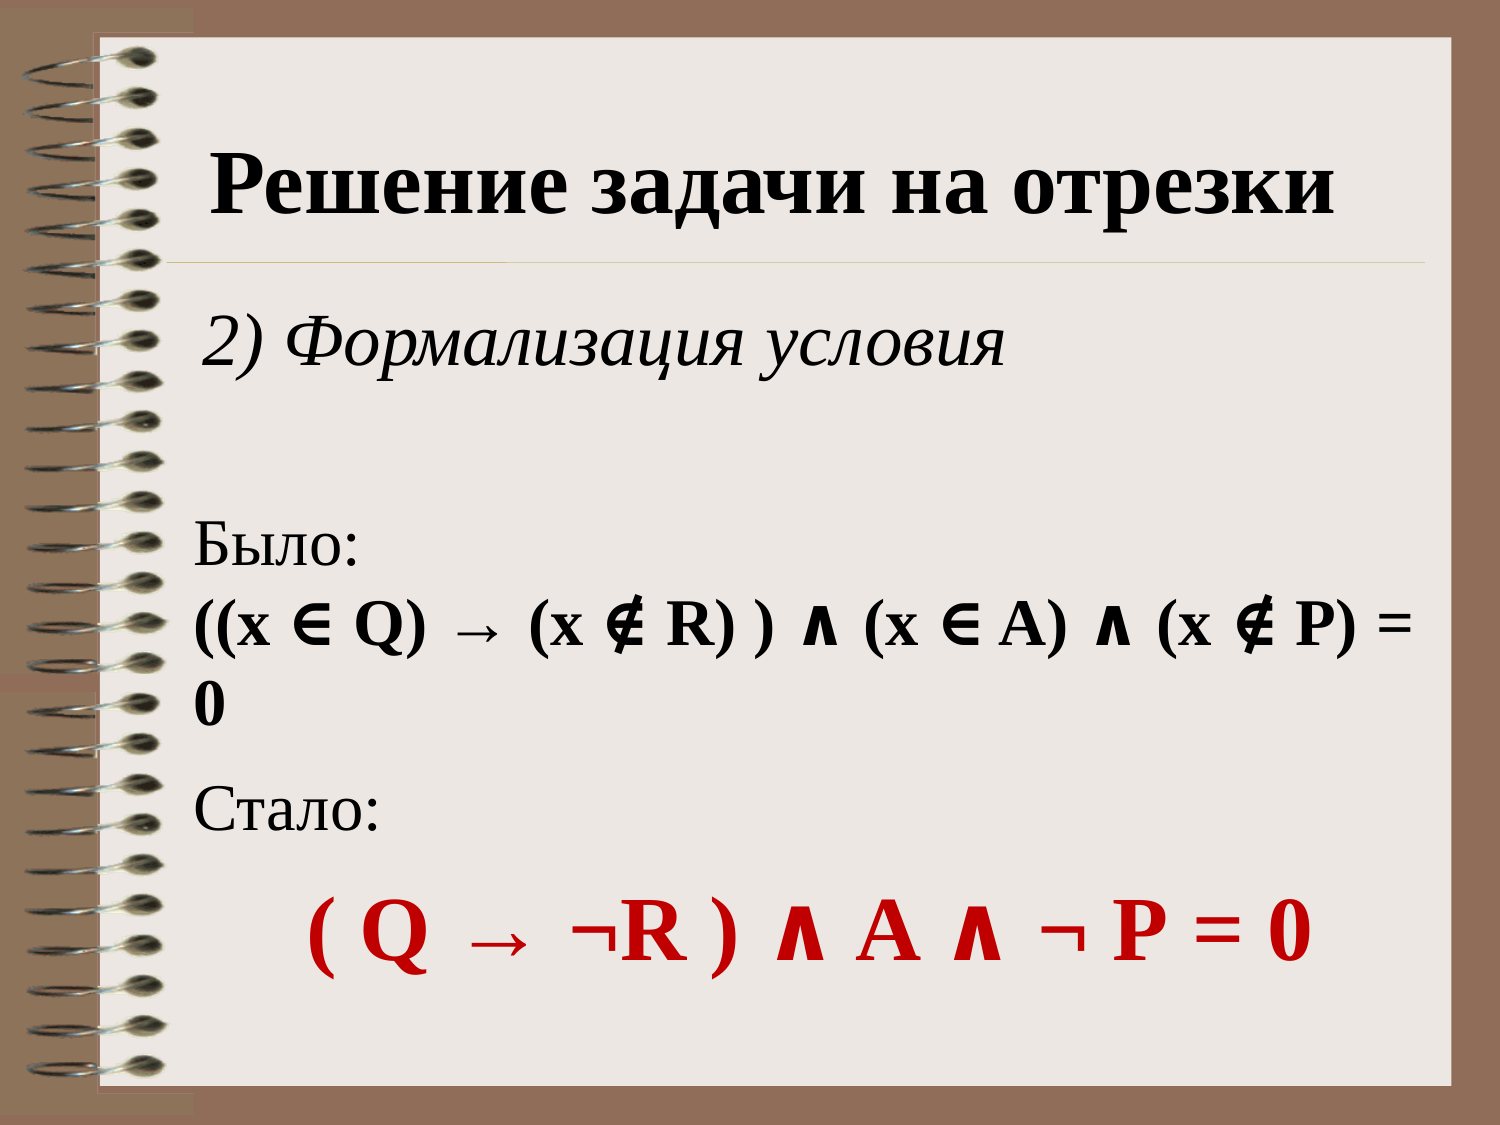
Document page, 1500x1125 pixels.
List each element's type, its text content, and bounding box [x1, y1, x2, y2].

picture [0, 8, 194, 674]
picture [0, 692, 194, 1115]
text_box Было: ((x ∈ Q) → (x ∉ R) ) ∧ (x ∈ A) ∧ (x ∉ P) = 0 Стало: ( Q → ¬R ) ∧ A ∧ ¬ P = 0 [178, 491, 1442, 987]
text_box 2) Формализация условия [187, 283, 1404, 389]
text_box Решение задачи на отрезки [194, 114, 1436, 240]
